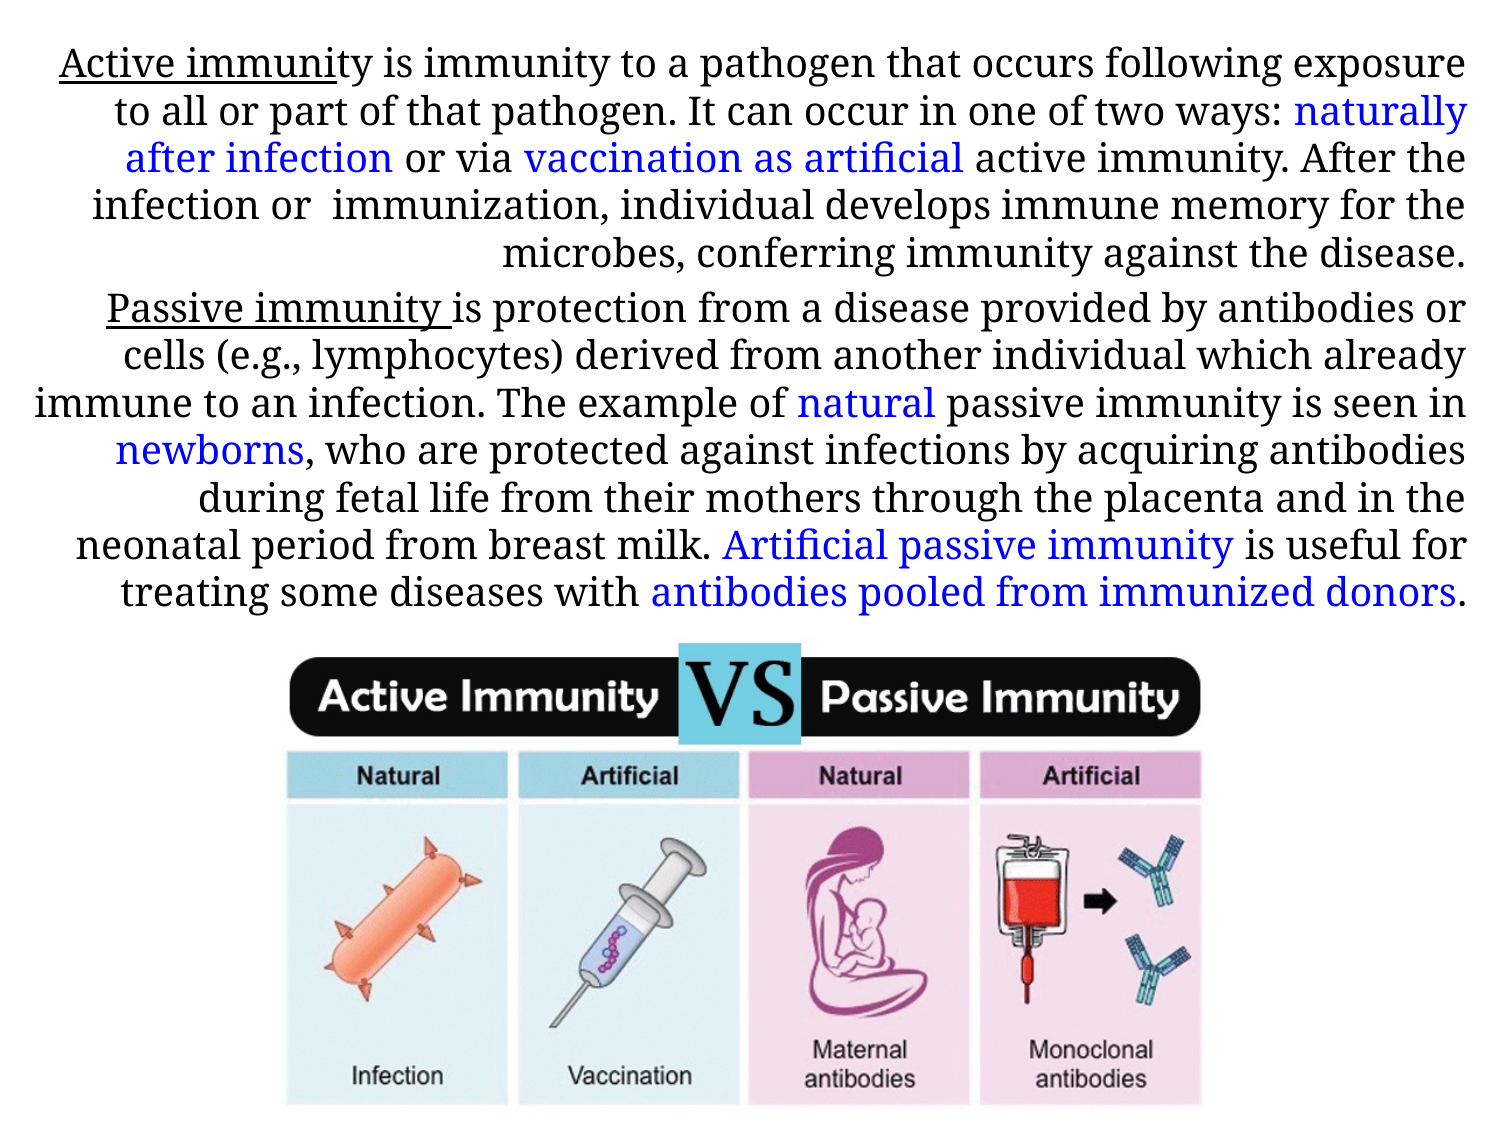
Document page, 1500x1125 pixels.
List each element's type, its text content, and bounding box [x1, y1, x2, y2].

picture [277, 634, 1211, 1125]
list Active immunity is immunity to a pathogen that occurs following exposure to all or part of that pathogen. It can occur in one of two ways: naturally after infection or via vaccination as artificial active immunity. After the infection or immunization, individual develops immune memory for the microbes, conferring immunity against the disease. Passive immunity is protection from a disease provided by antibodies or cells (e.g., lymphocytes) derived from another individual which already immune to an infection. The example of natural passive immunity is seen in newborns, who are protected against infections by acquiring antibodies during fetal life from their mothers through the placenta and in the neonatal period from breast milk. Artificial passive immunity is useful for treating some diseases with antibodies pooled from immunized donors. [17, 30, 1483, 764]
